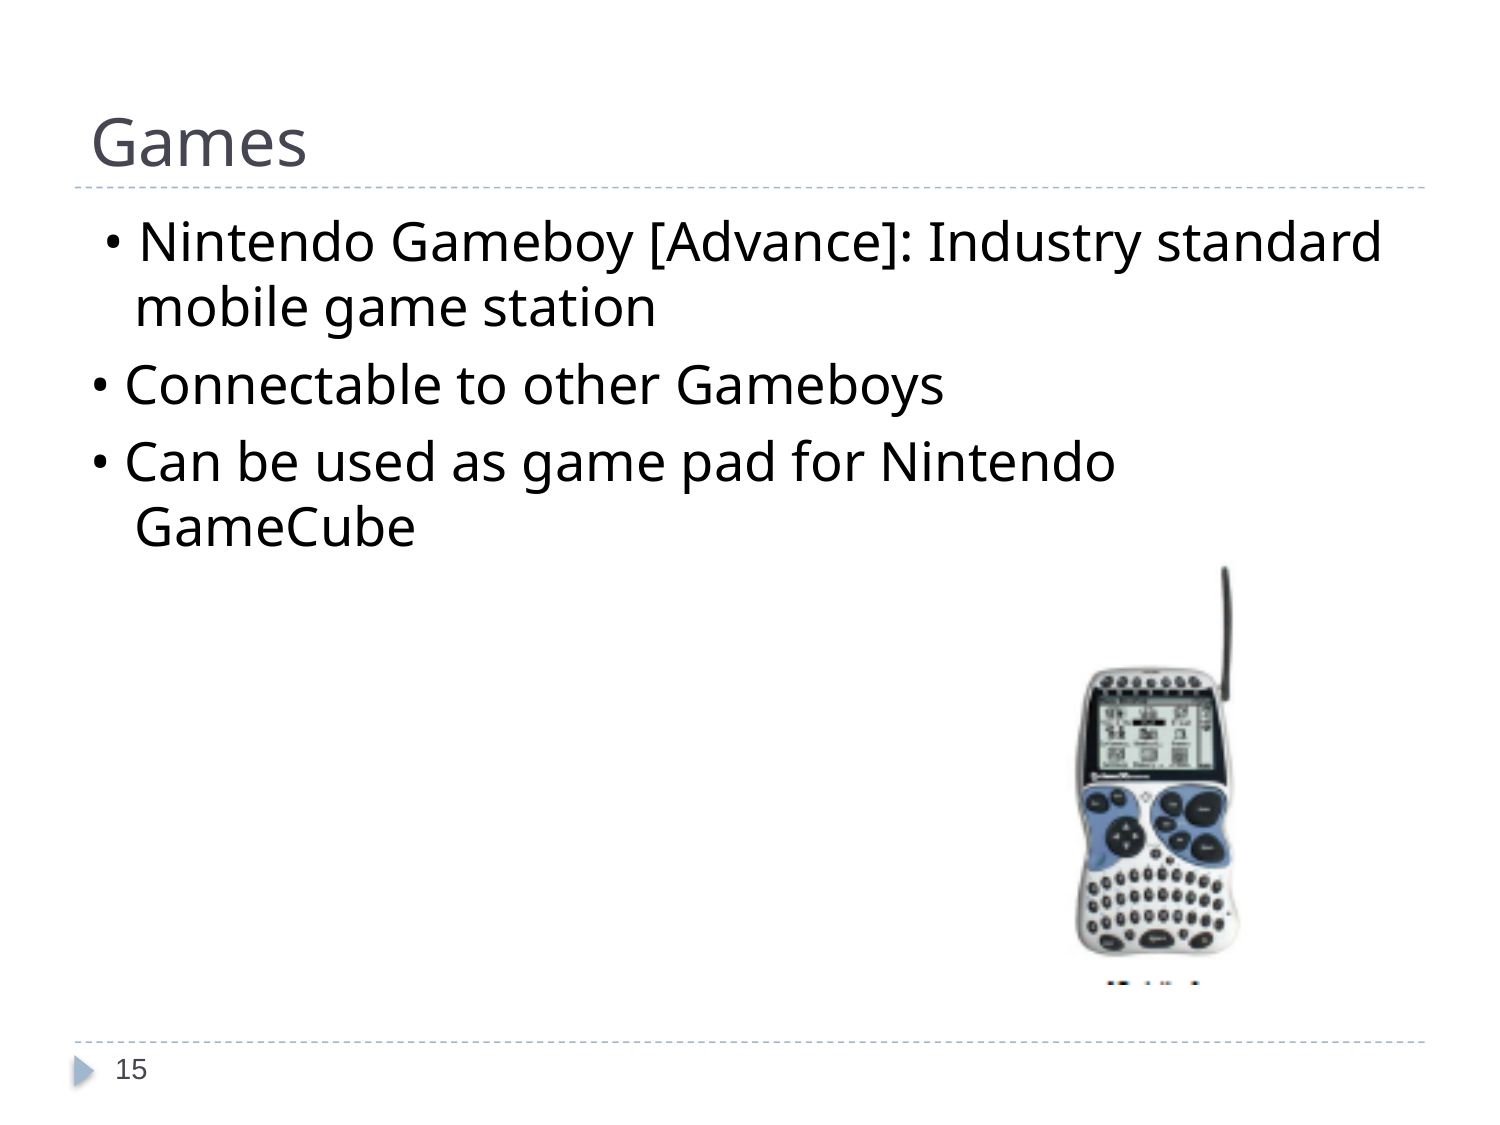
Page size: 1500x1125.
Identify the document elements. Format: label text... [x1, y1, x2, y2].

title Games [74, 24, 1426, 188]
picture [999, 537, 1291, 985]
list • Nintendo Gameboy [Advance]: Industry standard mobile game station • Connectable to other Gameboys • Can be used as game pad for Nintendo GameCube [74, 199, 1426, 1011]
slide_number 15 [100, 1042, 426, 1103]
